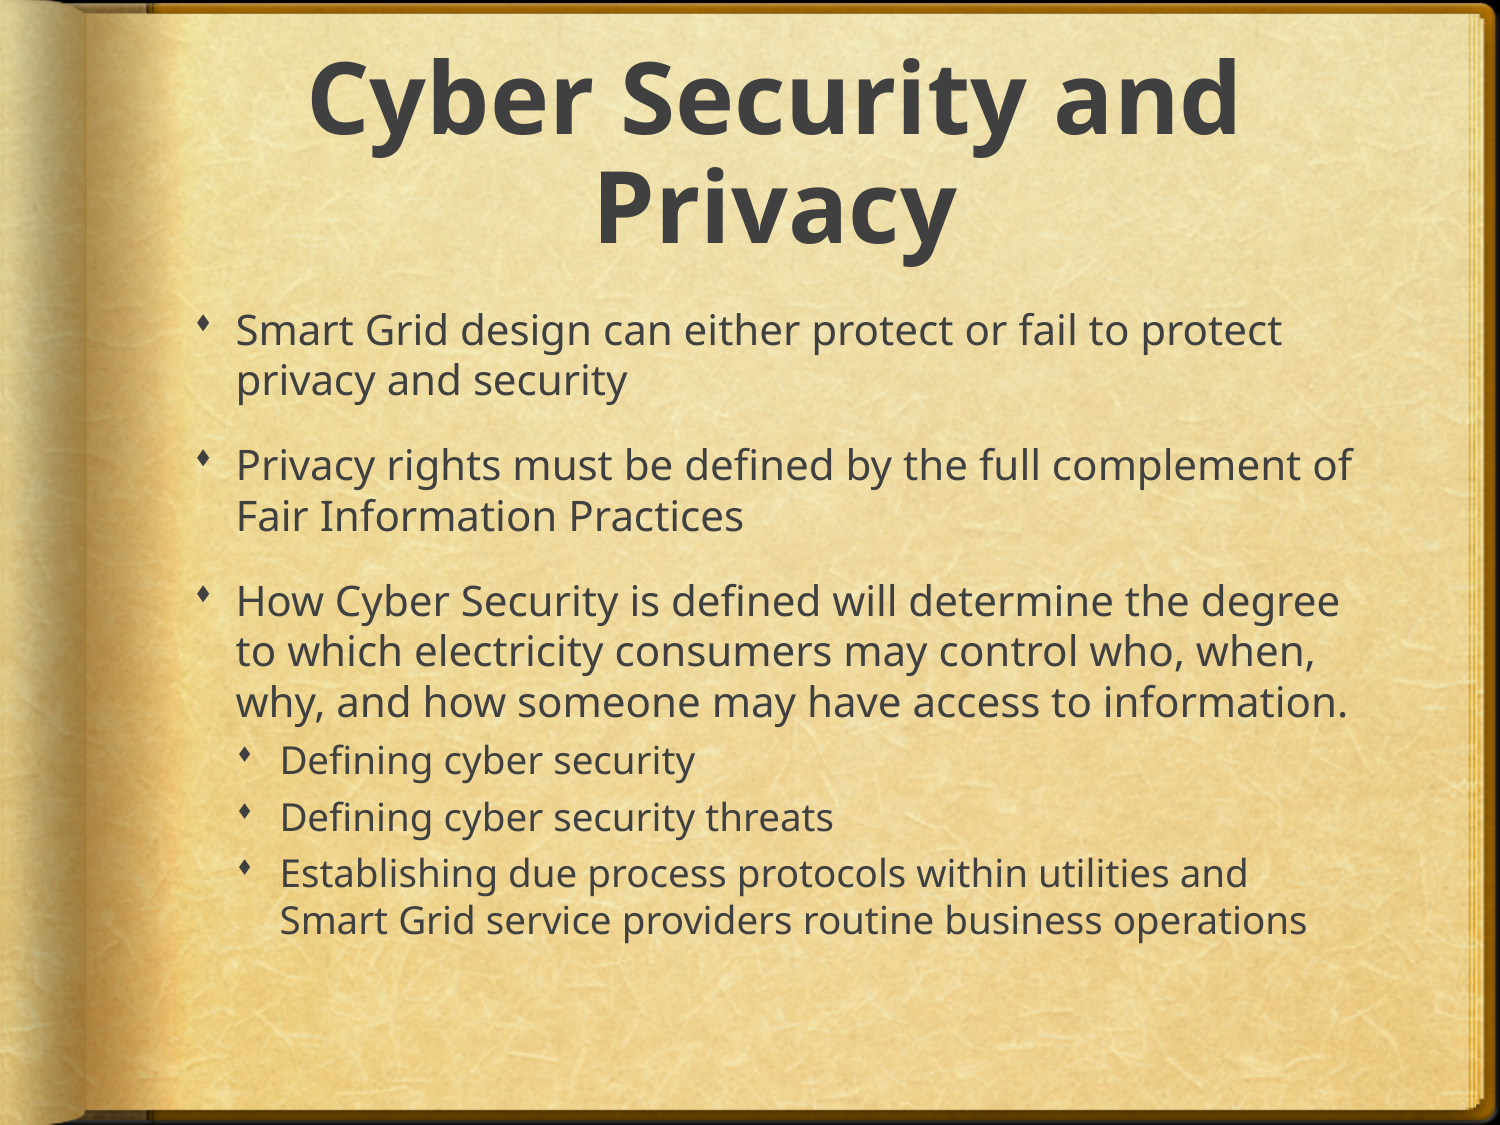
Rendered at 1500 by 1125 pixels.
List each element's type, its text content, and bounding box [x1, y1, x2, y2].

picture [0, 0, 1500, 1125]
list Smart Grid design can either protect or fail to protect privacy and security Privacy rights must be defined by the full complement of Fair Information Practices How Cyber Security is defined will determine the degree to which electricity consumers may control who, when, why, and how someone may have access to information. Defining cyber security Defining cyber security threats Establishing due process protocols within utilities and Smart Grid service providers routine business operations [178, 295, 1372, 1005]
title Cyber Security and Privacy [178, 45, 1372, 265]
